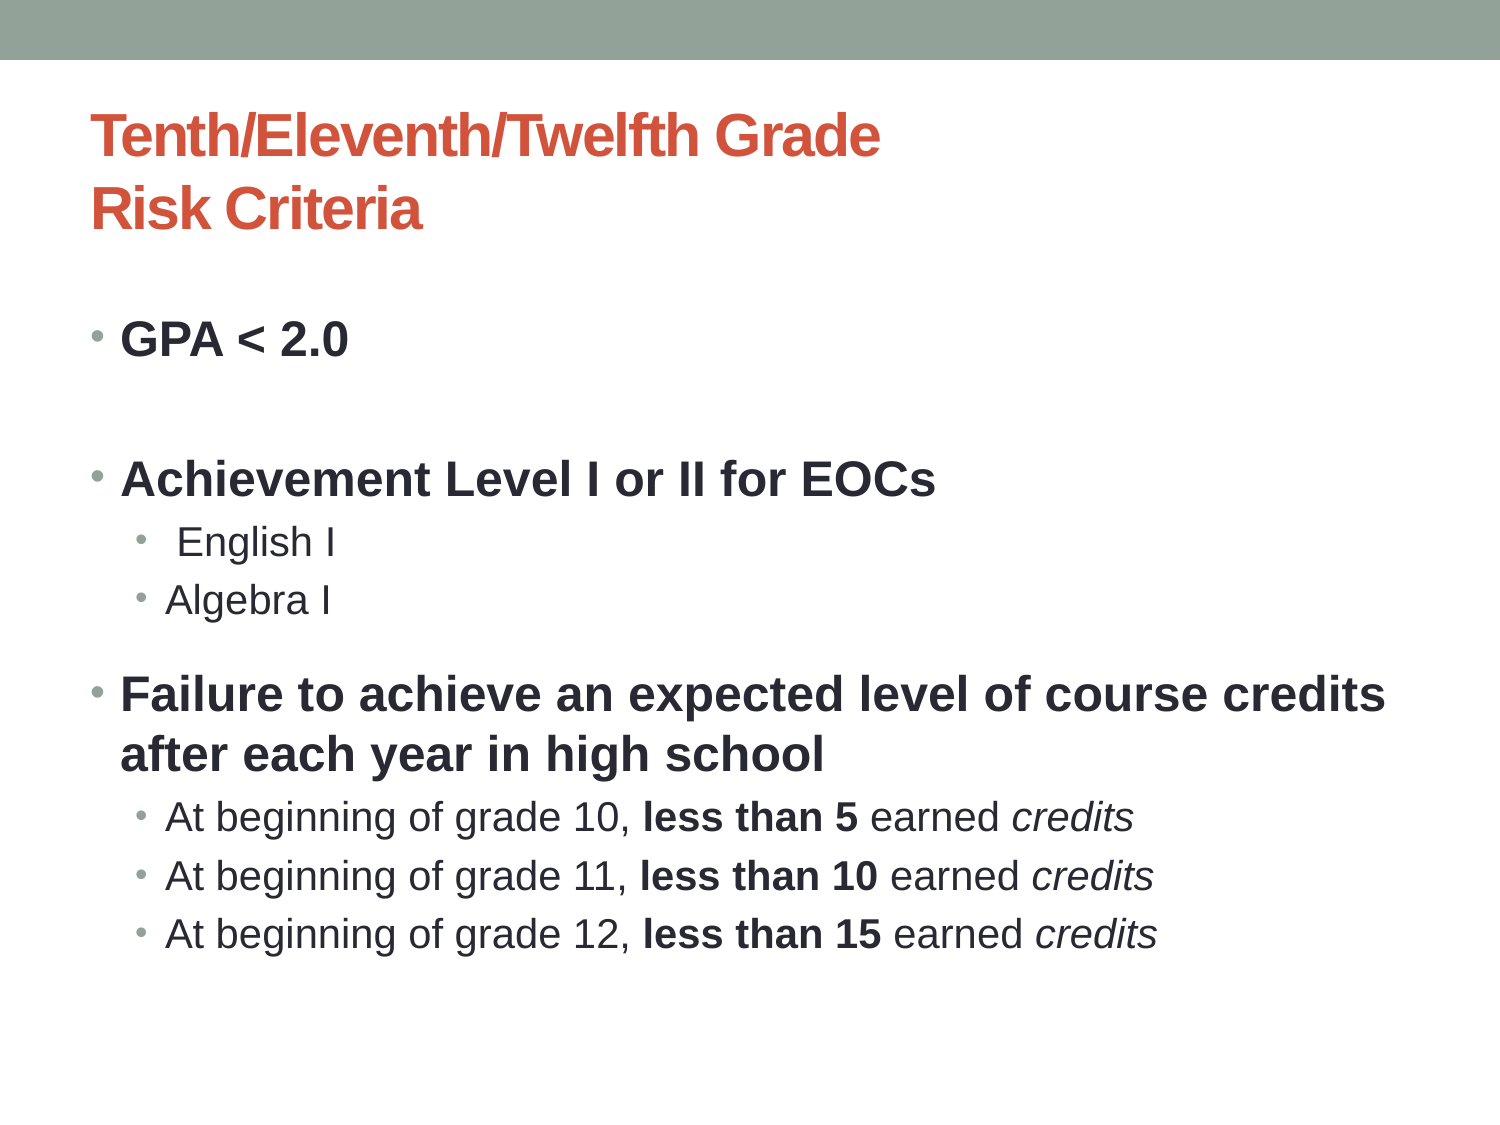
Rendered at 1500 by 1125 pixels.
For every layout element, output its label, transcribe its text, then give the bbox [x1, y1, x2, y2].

title Tenth/Eleventh/Twelfth Grade Risk Criteria [75, 87, 1425, 250]
list GPA < 2.0 Achievement Level I or II for EOCs English I Algebra I Failure to achieve an expected level of course credits after each year in high school At beginning of grade 10, less than 5 earned credits At beginning of grade 11, less than 10 earned credits At beginning of grade 12, less than 15 earned credits [75, 262, 1425, 1063]
